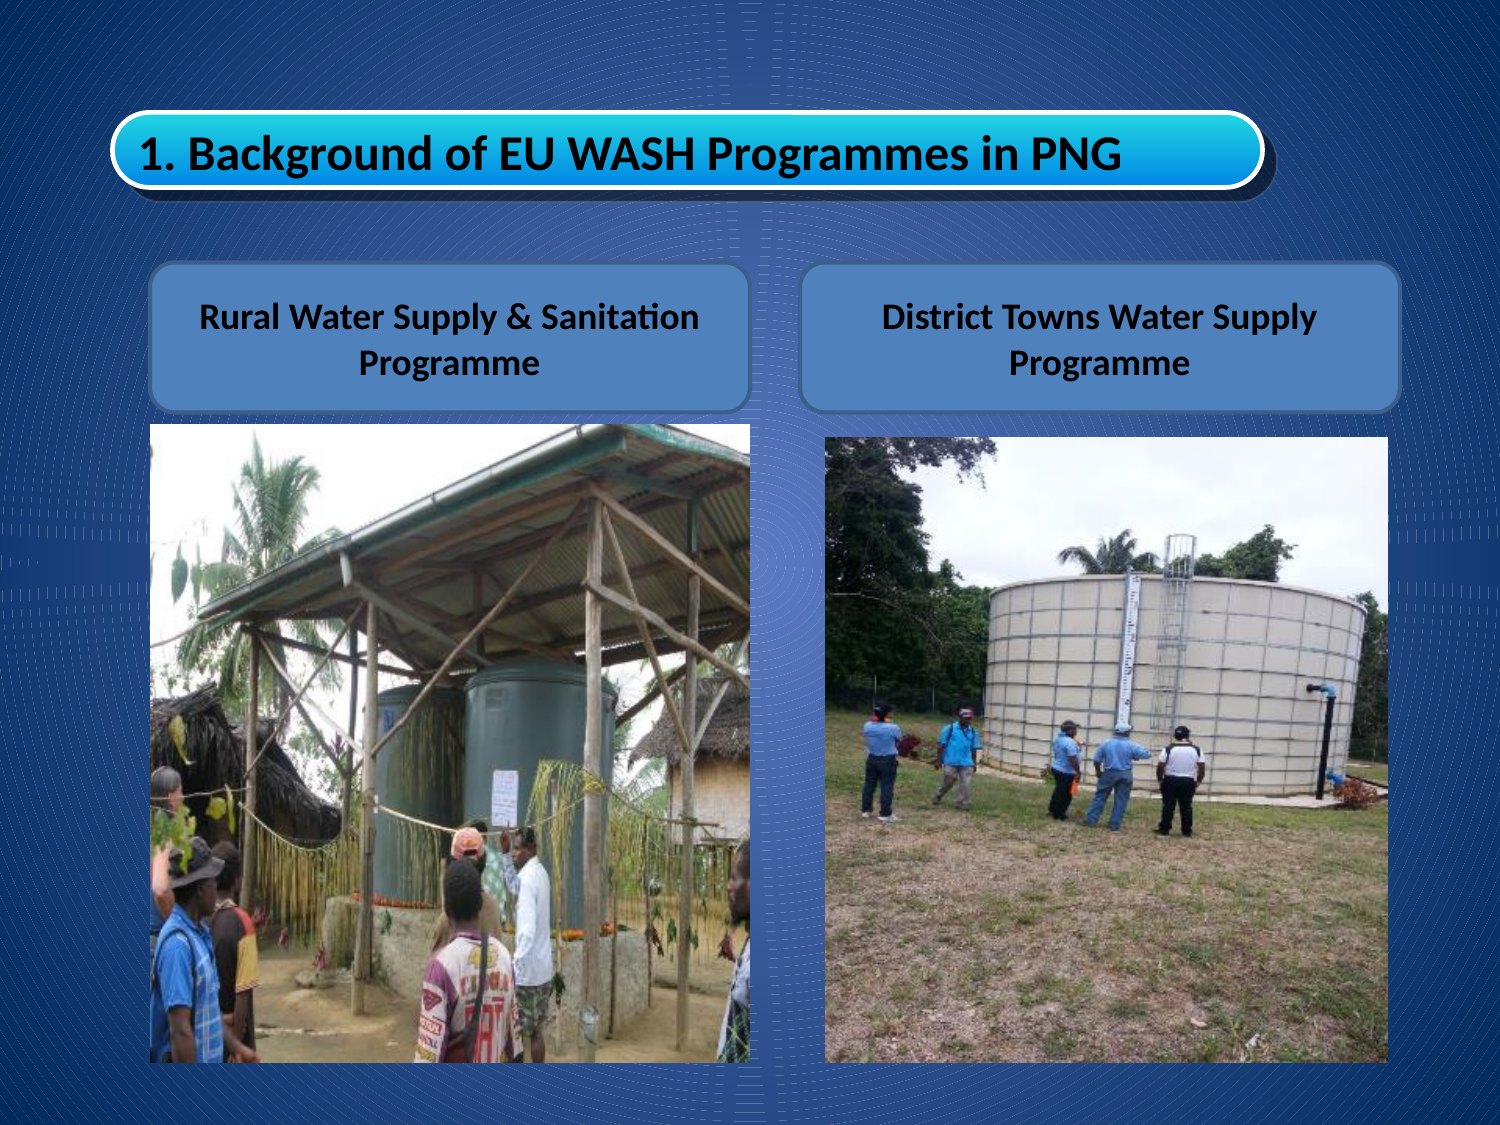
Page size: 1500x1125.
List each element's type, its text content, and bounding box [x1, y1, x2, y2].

text_box [800, 62, 1500, 250]
text_box Rural Water Supply & Sanitation Programme [147, 260, 753, 415]
picture [824, 437, 1388, 1063]
text_box 1. Background of EU WASH Programmes in PNG [112, 112, 1263, 188]
text_box District Towns Water Supply Programme [797, 260, 1403, 415]
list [149, 424, 751, 1063]
